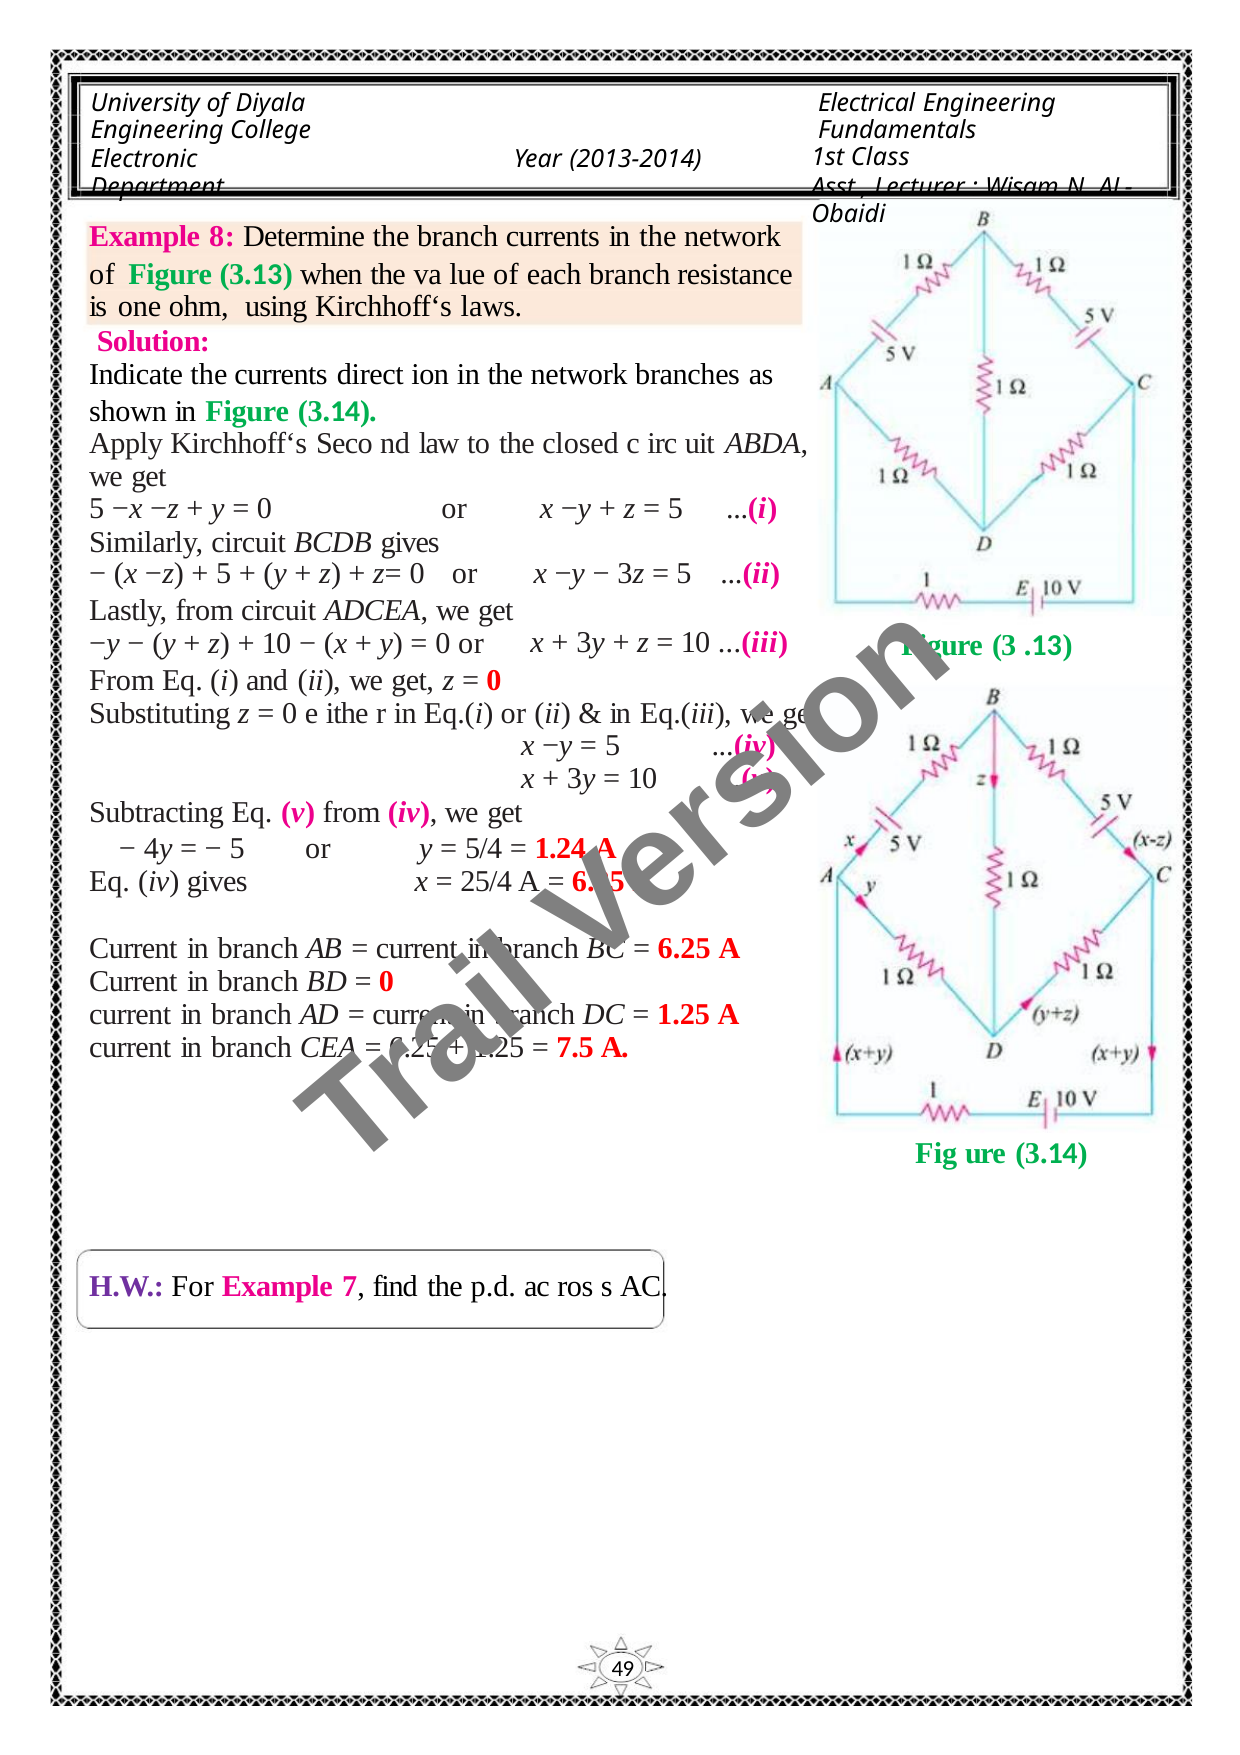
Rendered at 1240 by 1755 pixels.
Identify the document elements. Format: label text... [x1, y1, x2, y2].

text_box Electrical Engineering Fundamentals 1st Class Asst., Lecturer : Wisam N. AL-Obaidi [811, 89, 1204, 228]
text_box [50, 49, 1193, 1706]
text_box − 4y = − 5 Eq. (iv) gives [89, 831, 290, 898]
text_box University of Diyala Engineering College Electronic Department [90, 89, 332, 201]
text_box Current in branch AB = current in branch BC = 6.25 A Current in branch BD = 0 current in branch AD = current in branch DC = 1.25 A current in branch CEA = 6.25 + 1.25 = 7.5 A. [538, 931, 821, 1064]
text_box Example 8: Determine the branch currents in the network of Figure (3.13) when the va lue of each branch resistance is one ohm, using Kirchhoff‘s laws. Solution: Indicate the currents direct ion in the network branches as shown in Figure (3.14). [89, 220, 880, 428]
text_box y = 5/4 = 1.24 A x = 25/4 A = 6.25 A [414, 831, 534, 898]
text_box or [441, 492, 512, 526]
text_box H.W.: For Example 7, find the p.d. ac ros s AC. [89, 1269, 729, 1303]
text_box Fig ure (3.14) [915, 1133, 1123, 1170]
text_box x −y + z = 5 ...(i) x −y − 3z = 5 ...(ii) x + 3y + z = 10 ...(iii) [530, 492, 824, 659]
text_box Current in branch AB = current in branch BC = 6.25 A Current in branch BD = 0 current in branch AD = current in branch DC = 1.25 A current in branch CEA = 6.25 + 1.25 = 7.5 A. [89, 931, 415, 1064]
text_box Figure (3 .13) [948, 624, 1108, 662]
text_box Subtracting Eq. (v) from (iv), we get [89, 795, 577, 829]
text_box Year (2013-2014) [513, 145, 705, 173]
text_box 5 −x −z + y = 0 Similarly, circuit BCDB gives − (x −z) + 5 + (y + z) + z= 0 or Lastly, from circuit ADCEA, we get −y − (y + z) + 10 − (x + y) = 0 or From Eq. (i) and (ii), we get, z = 0 [89, 492, 572, 697]
text_box 49 [611, 1652, 670, 1681]
text_box x −y = 5 x + 3y = 10 [520, 728, 657, 795]
text_box or [305, 831, 376, 865]
text_box Trail Version [246, 543, 993, 1211]
text_box Substituting z = 0 e ithe r in Eq.(i) or (ii) & in Eq.(iii), we get [89, 697, 693, 730]
text_box Apply Kirchhoff‘s Seco nd law to the closed c irc uit ABDA, we get [89, 426, 877, 493]
